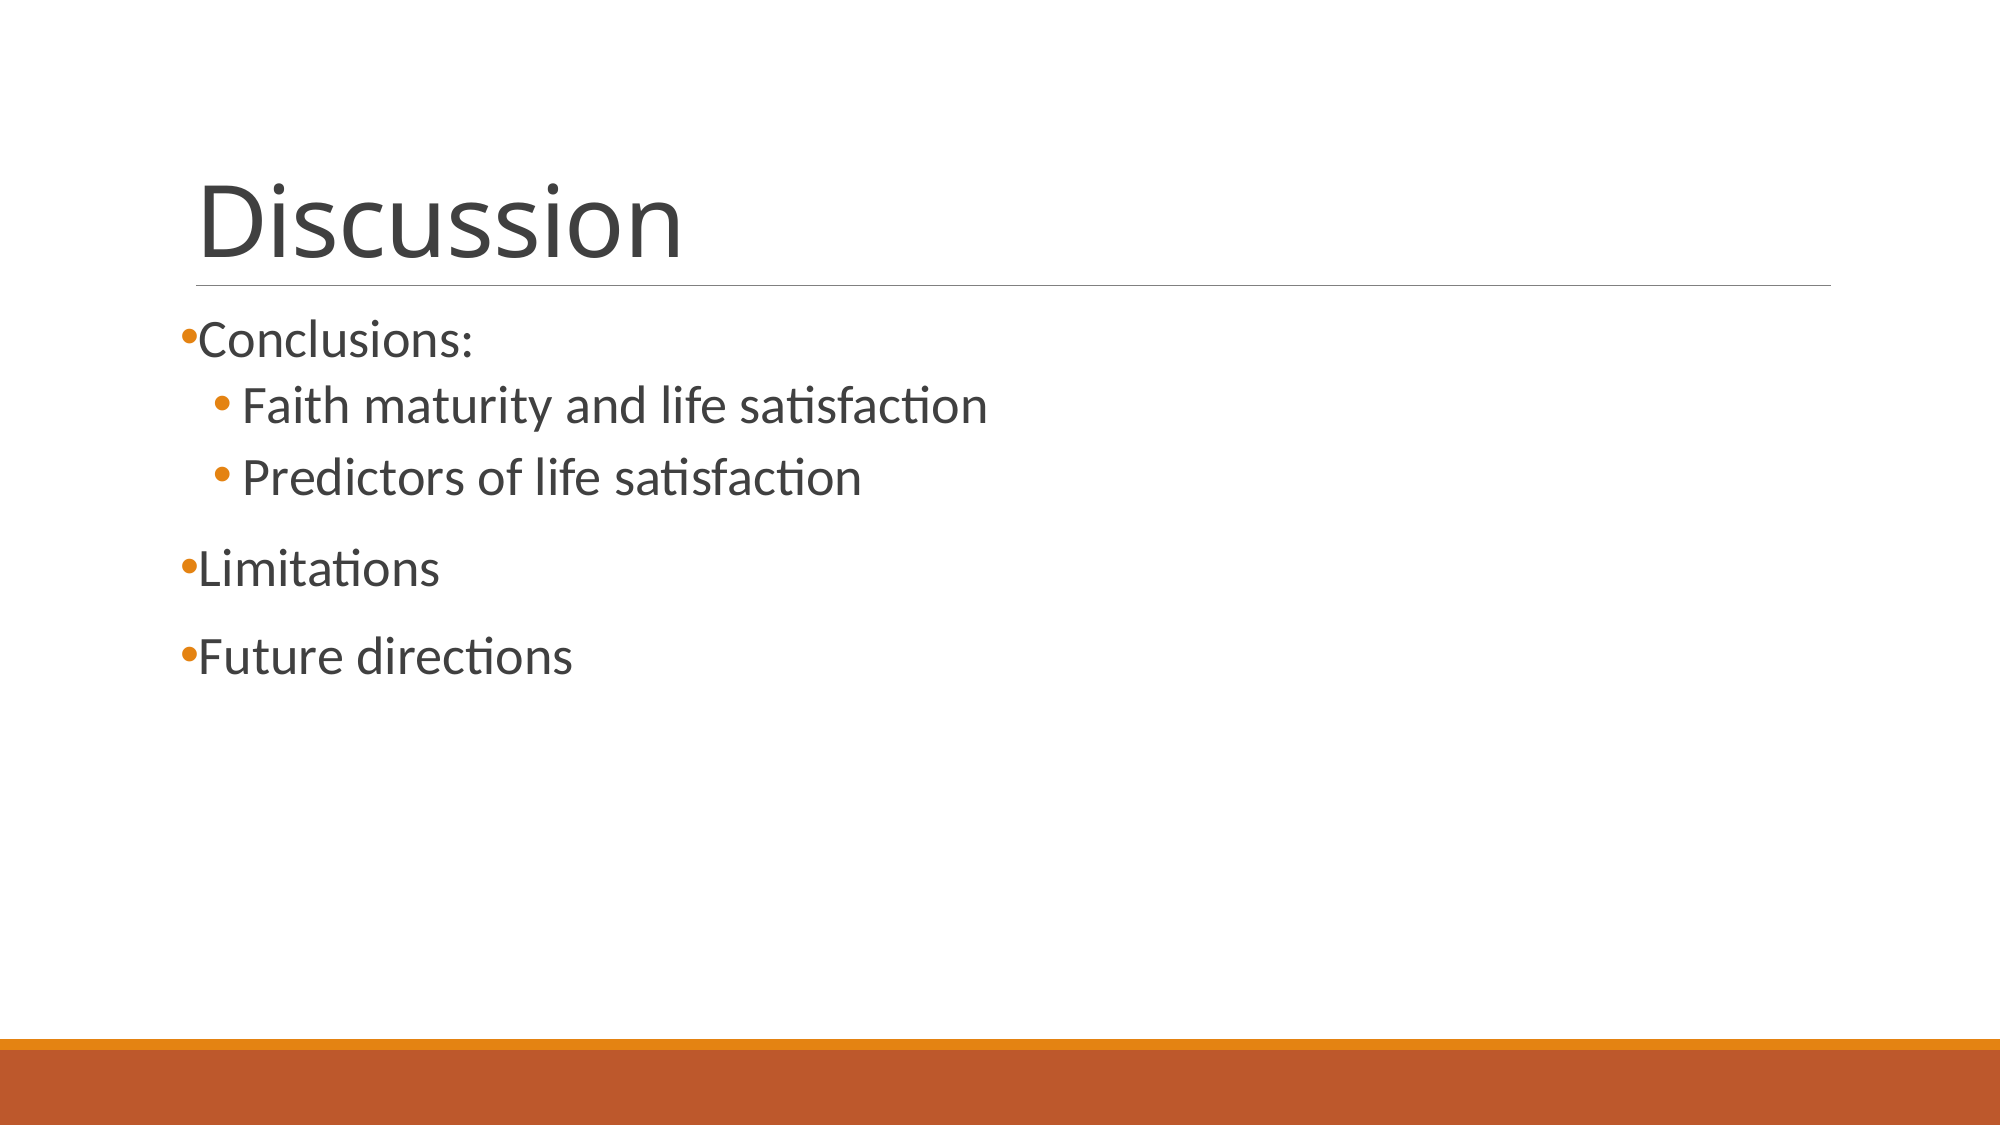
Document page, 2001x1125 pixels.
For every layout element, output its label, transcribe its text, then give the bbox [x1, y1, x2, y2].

title Discussion [180, 47, 1830, 285]
list Conclusions: Faith maturity and life satisfaction Predictors of life satisfaction Limitations Future directions [180, 302, 1830, 963]
